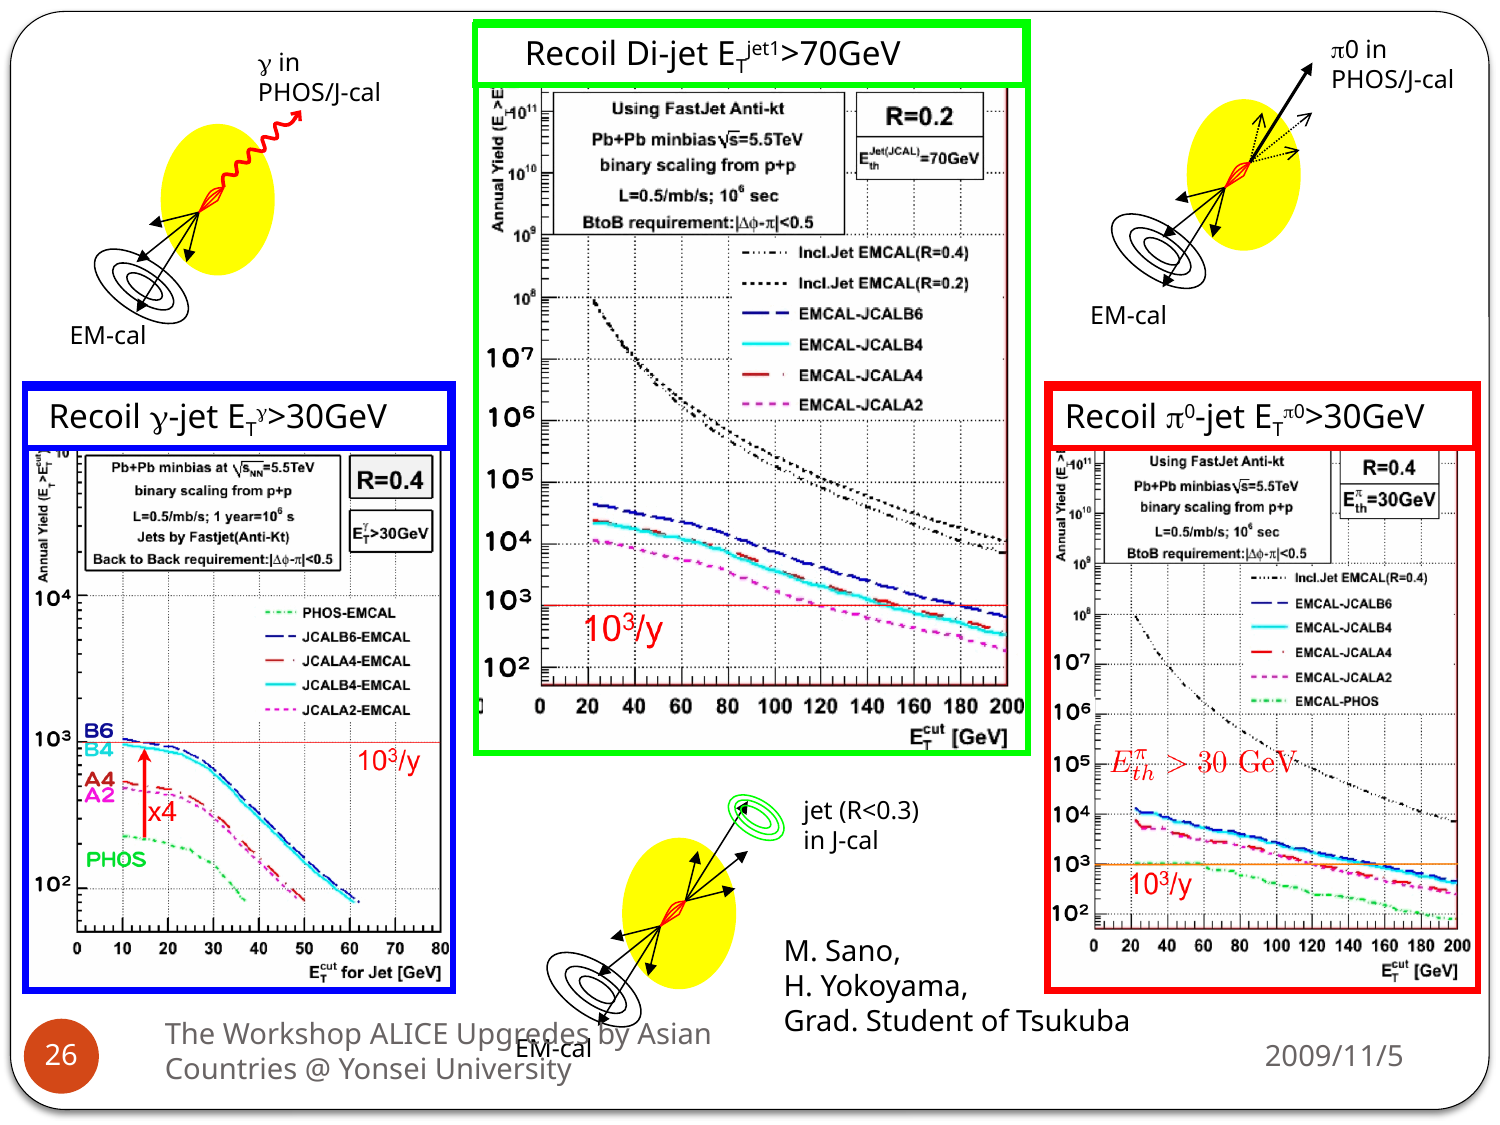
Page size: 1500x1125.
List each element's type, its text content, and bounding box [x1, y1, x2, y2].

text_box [87, 109, 302, 313]
footer The Workshop ALICE Upgredes by Asian Countries @ Yonsei University [150, 1012, 800, 1088]
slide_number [1012, 1015, 1419, 1094]
text_box EM-cal [54, 312, 162, 358]
picture [28, 387, 451, 988]
slide_number 26 [23, 1018, 99, 1094]
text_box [539, 799, 788, 1027]
text_box EM-cal [1075, 292, 1183, 338]
text_box jet (R<0.3) in J-cal [788, 787, 941, 863]
picture [478, 24, 1026, 751]
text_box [1104, 62, 1313, 288]
text_box  in PHOS/J-cal [243, 38, 397, 114]
text_box 0 in PHOS/J-cal [1316, 26, 1470, 101]
picture [1050, 387, 1476, 988]
text_box M. Sano, H. Yokoyama, Grad. Student of Tsukuba [793, 924, 1146, 1045]
